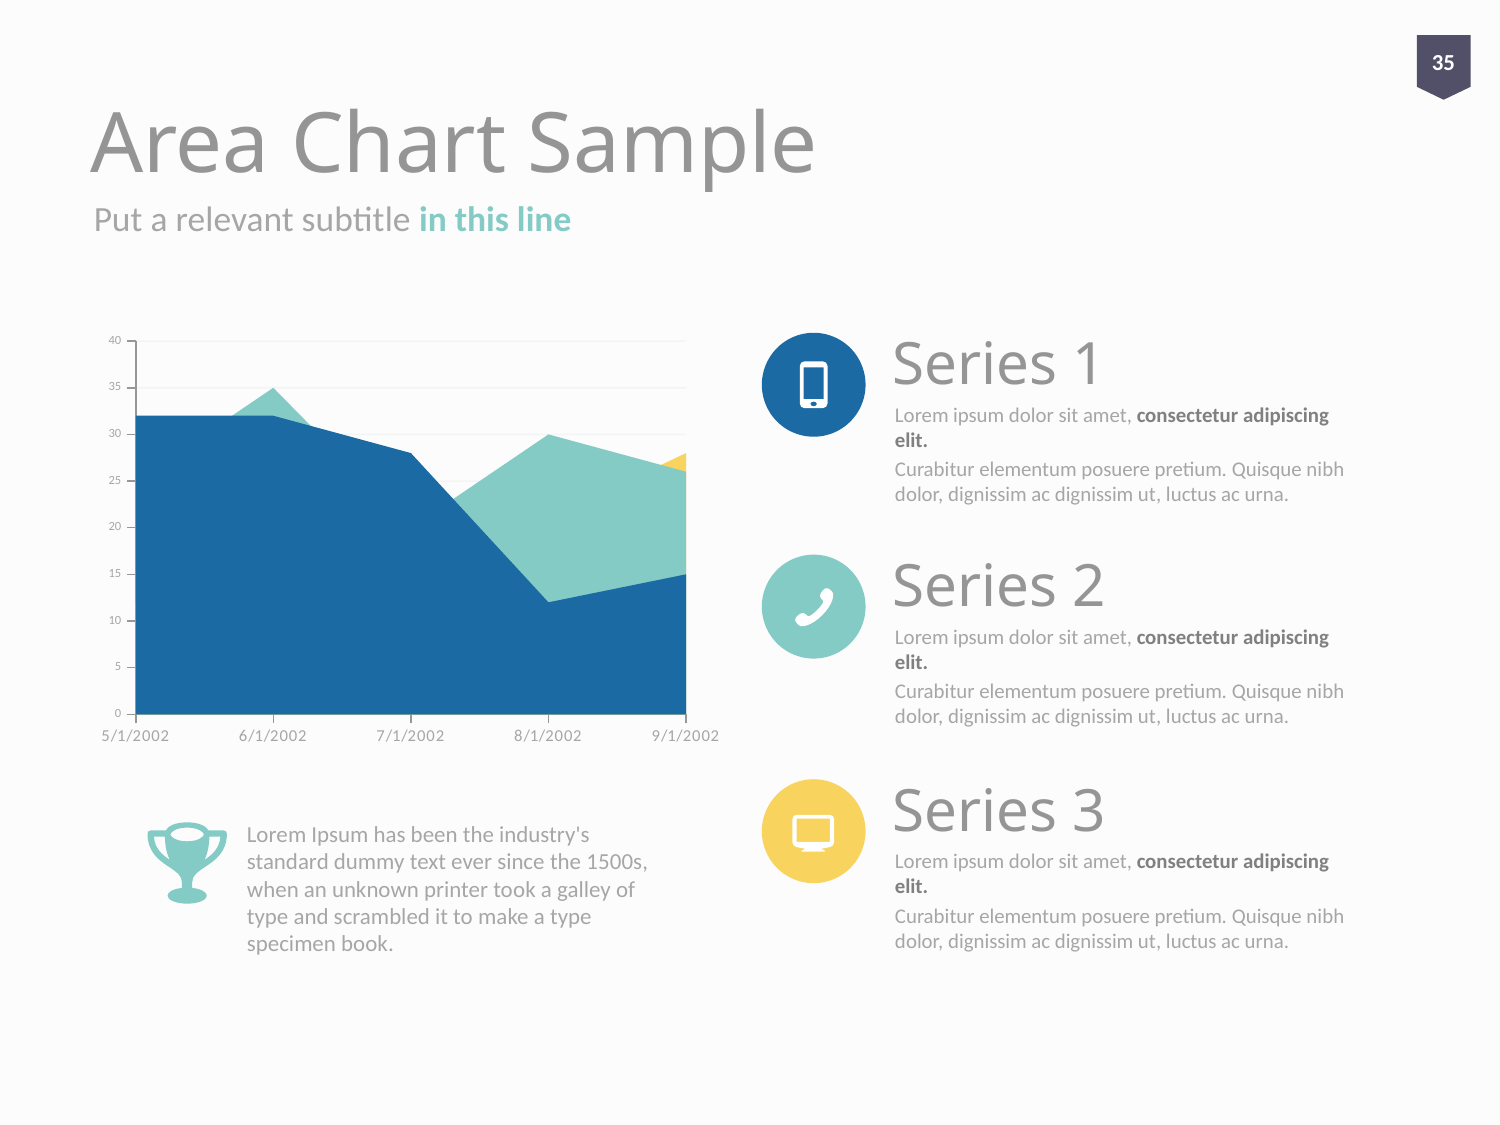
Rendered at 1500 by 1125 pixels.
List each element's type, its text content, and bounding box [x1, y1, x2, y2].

text_box [147, 822, 227, 904]
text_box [877, 749, 1377, 971]
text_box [761, 332, 866, 437]
list Lorem Ipsum has been the industry's standard dummy text ever since the 1500s, when an unknown printer took a galley of type and scrambled it to make a type specimen book. [231, 811, 683, 925]
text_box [877, 524, 1377, 746]
text_box 35 [1414, 33, 1473, 102]
text_box Put a relevant subtitle in this line [78, 177, 1429, 257]
chart [88, 326, 734, 756]
title Area Chart Sample [75, 45, 1425, 233]
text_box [761, 554, 866, 659]
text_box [761, 778, 866, 884]
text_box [877, 303, 1377, 524]
